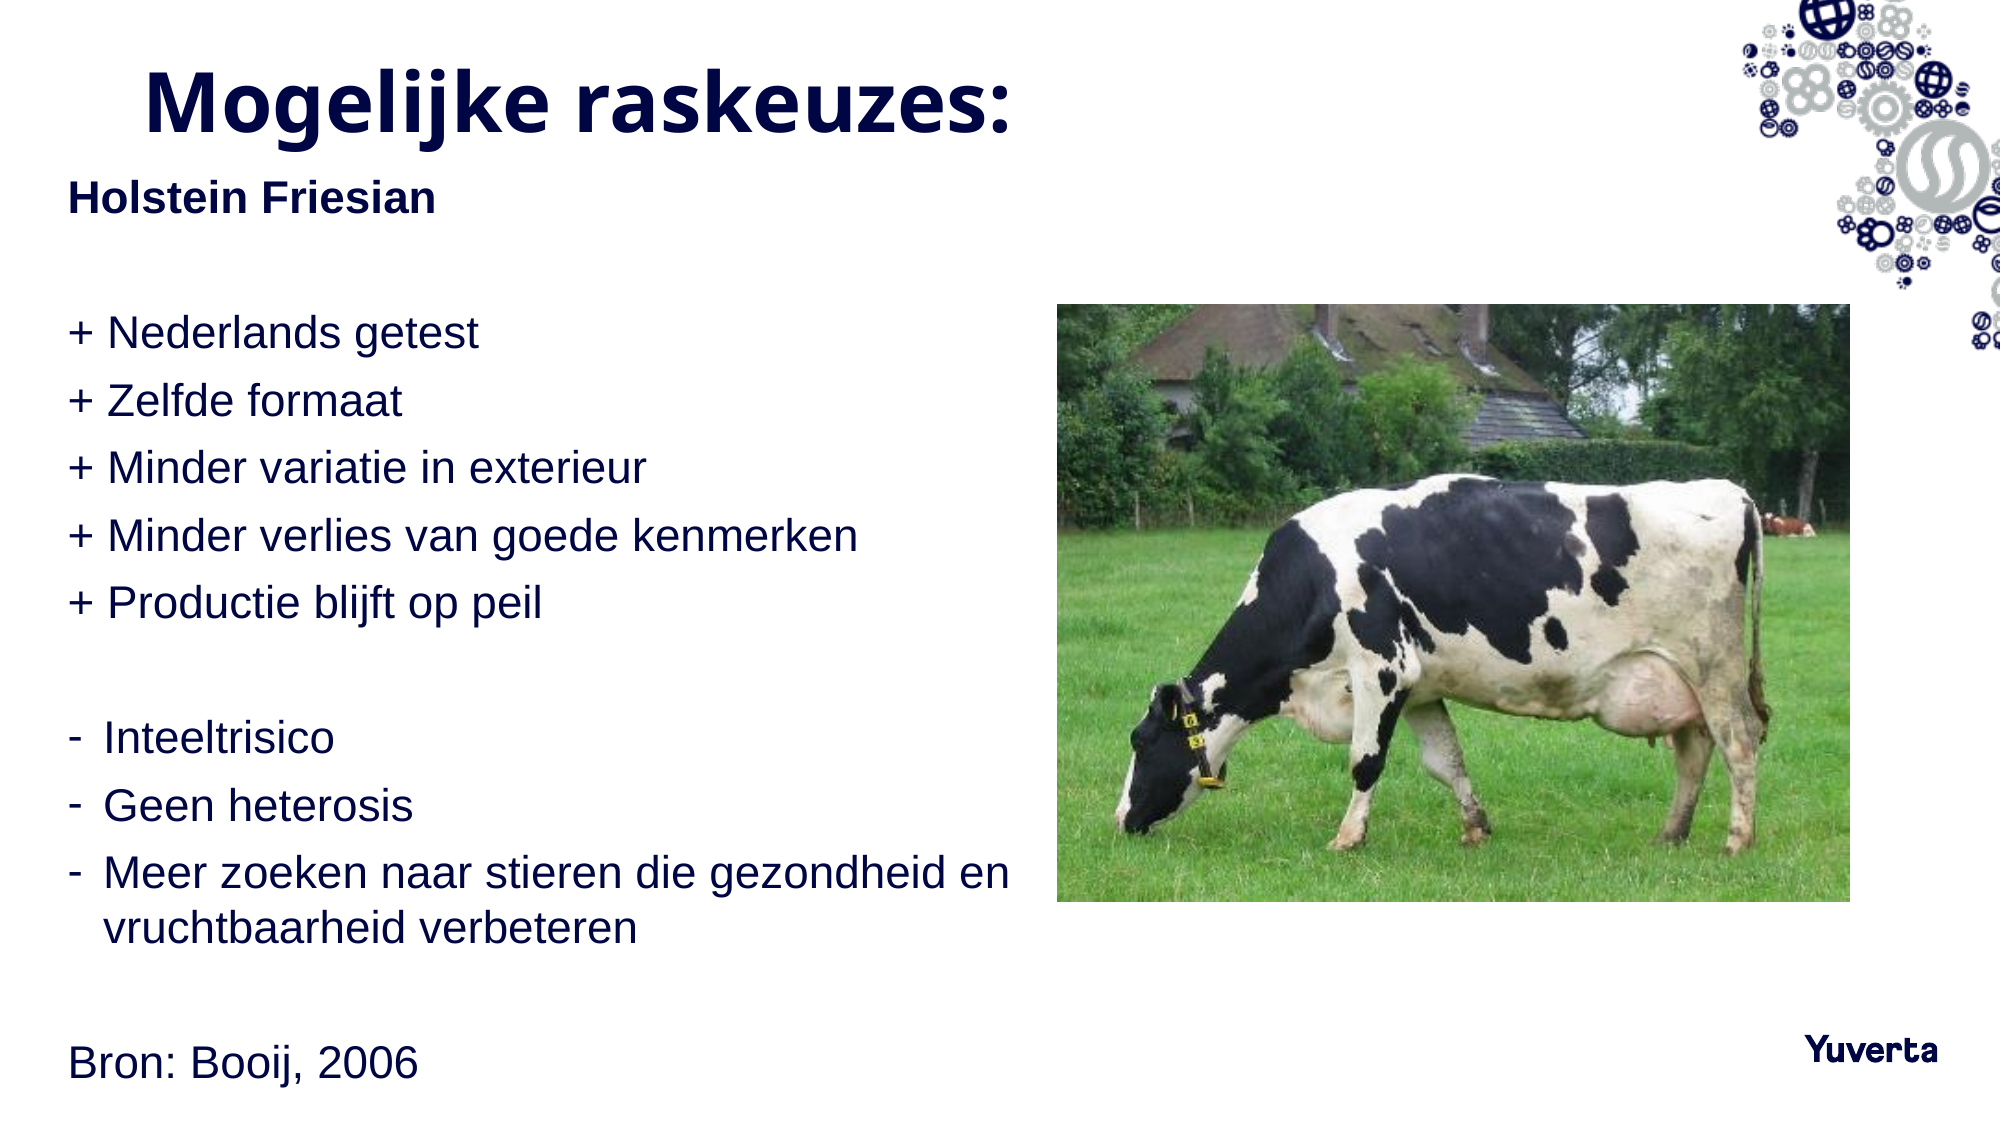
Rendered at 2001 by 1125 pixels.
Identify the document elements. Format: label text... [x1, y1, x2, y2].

picture [0, 0, 2000, 1125]
title Mogelijke raskeuzes: [142, 54, 1665, 161]
text_box Holstein Friesian + Nederlands getest + Zelfde formaat + Minder variatie in exterieur + Minder verlies van goede kenmerken + Productie blijft op peil Inteeltrisico Geen heterosis Meer zoeken naar stieren die gezondheid en vruchtbaarheid verbeteren Bron: Booij, 2006 [52, 160, 1032, 969]
